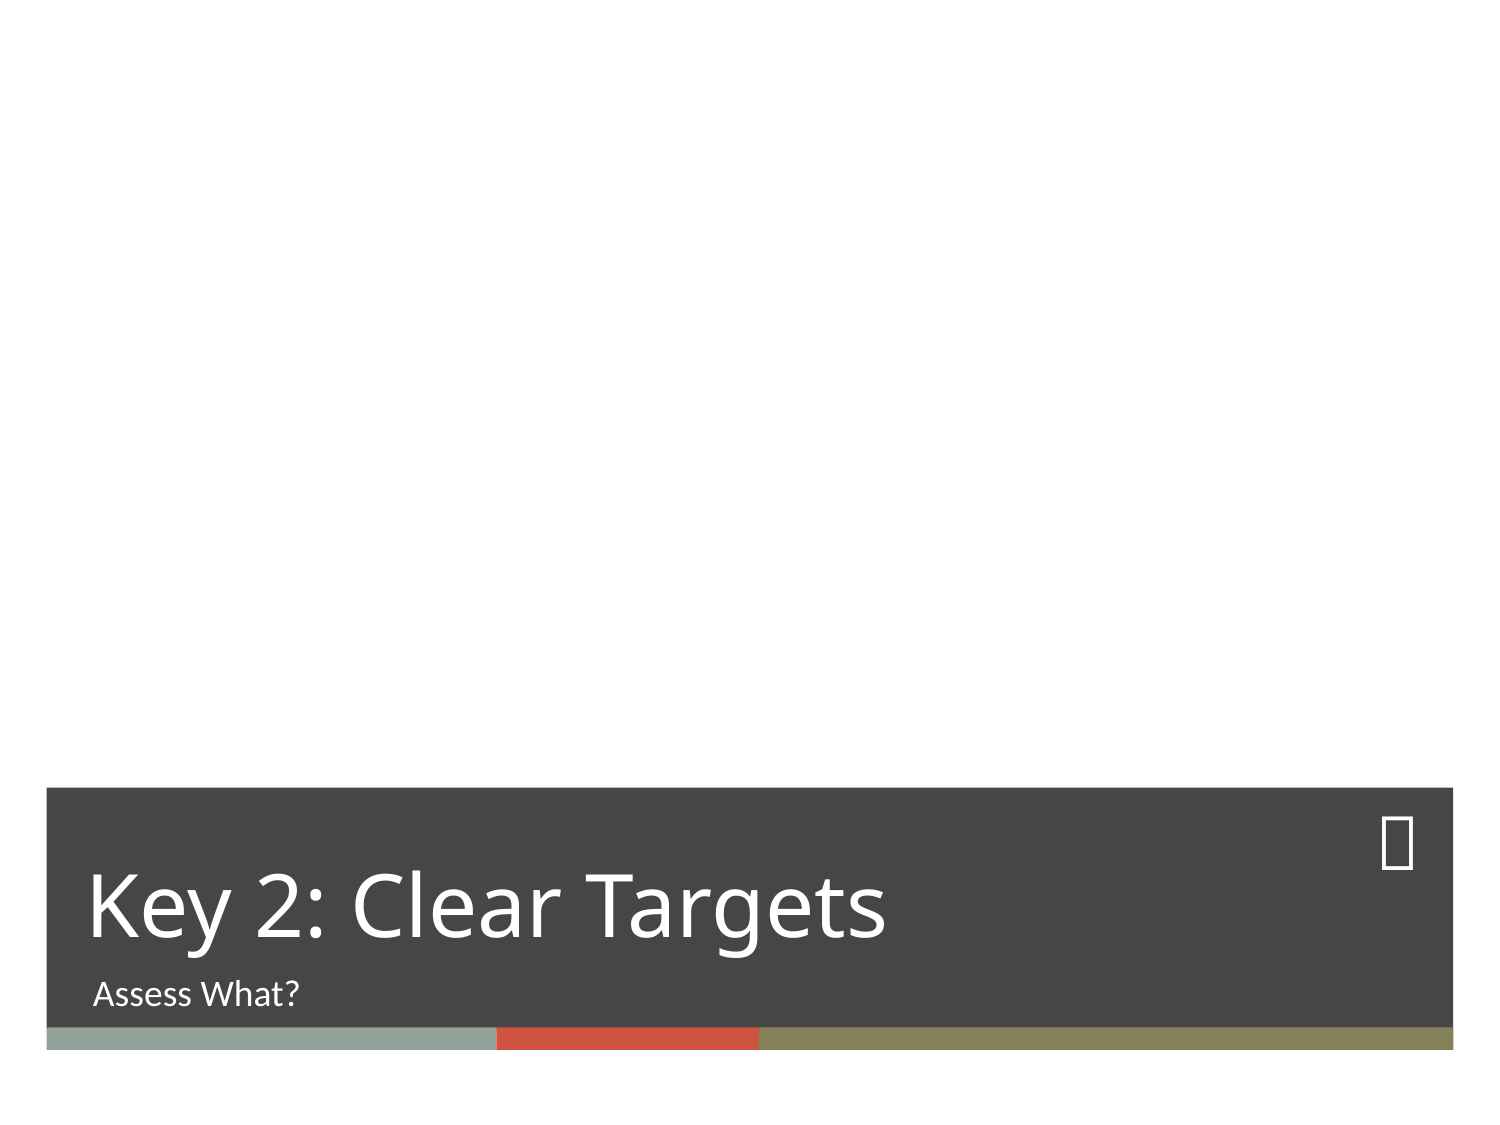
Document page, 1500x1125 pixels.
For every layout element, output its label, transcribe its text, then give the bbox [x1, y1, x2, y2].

list Assess What? [78, 961, 1347, 1028]
title Key 2: Clear Targets [70, 789, 1346, 963]
